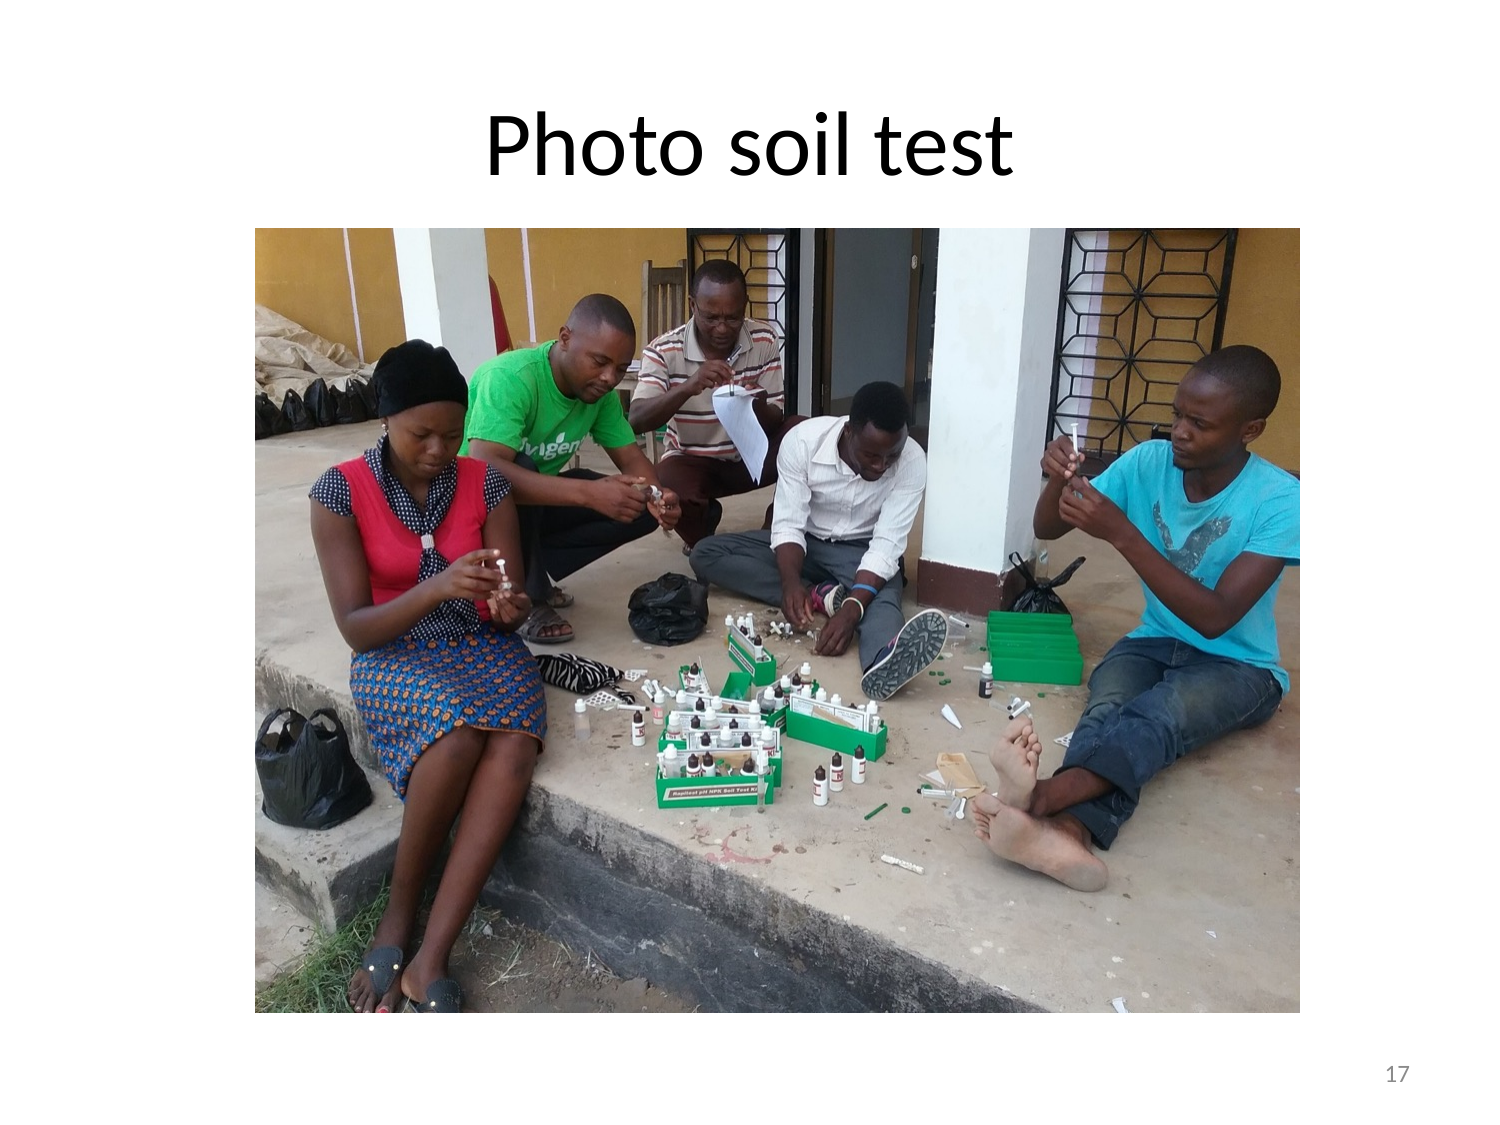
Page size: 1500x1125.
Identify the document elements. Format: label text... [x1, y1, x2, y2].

title Photo soil test [75, 45, 1425, 233]
slide_number 17 [1074, 1042, 1425, 1103]
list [254, 228, 1301, 1013]
